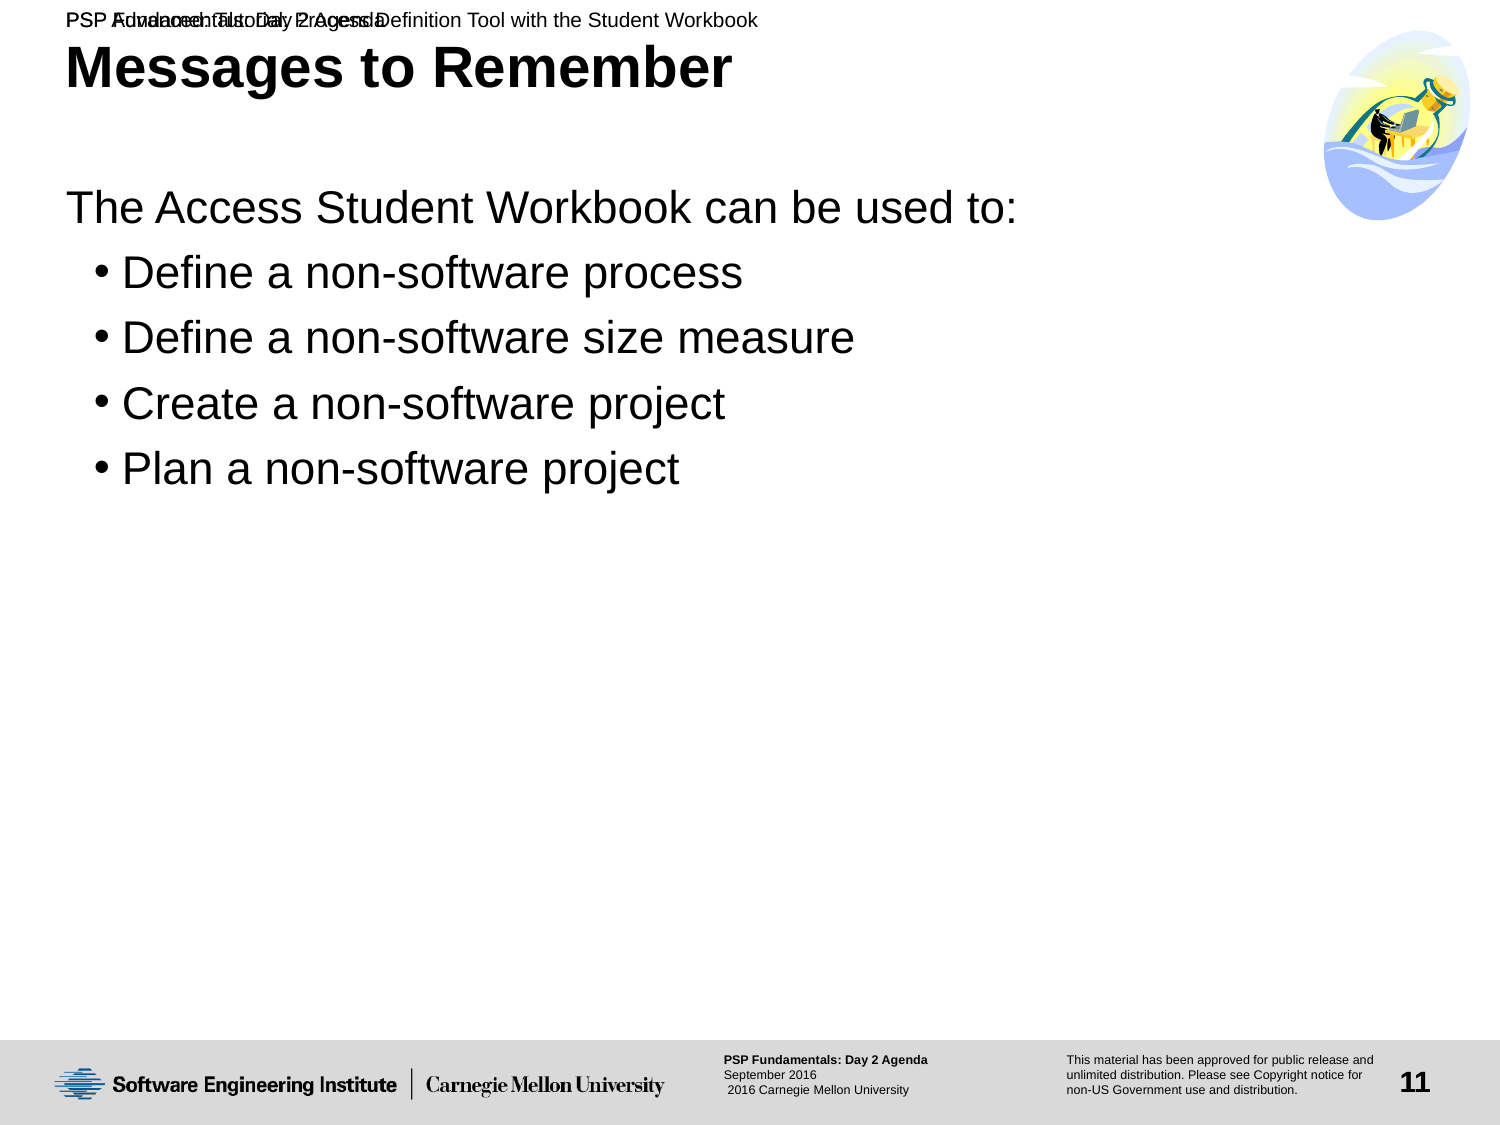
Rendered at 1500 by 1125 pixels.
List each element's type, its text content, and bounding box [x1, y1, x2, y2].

list The Access Student Workbook can be used to: Define a non-software process Define a non-software size measure Create a non-software project Plan a non-software project [65, 177, 1431, 1000]
picture [1321, 27, 1473, 223]
picture [46, 1061, 673, 1104]
title Messages to Remember [65, 37, 1321, 148]
